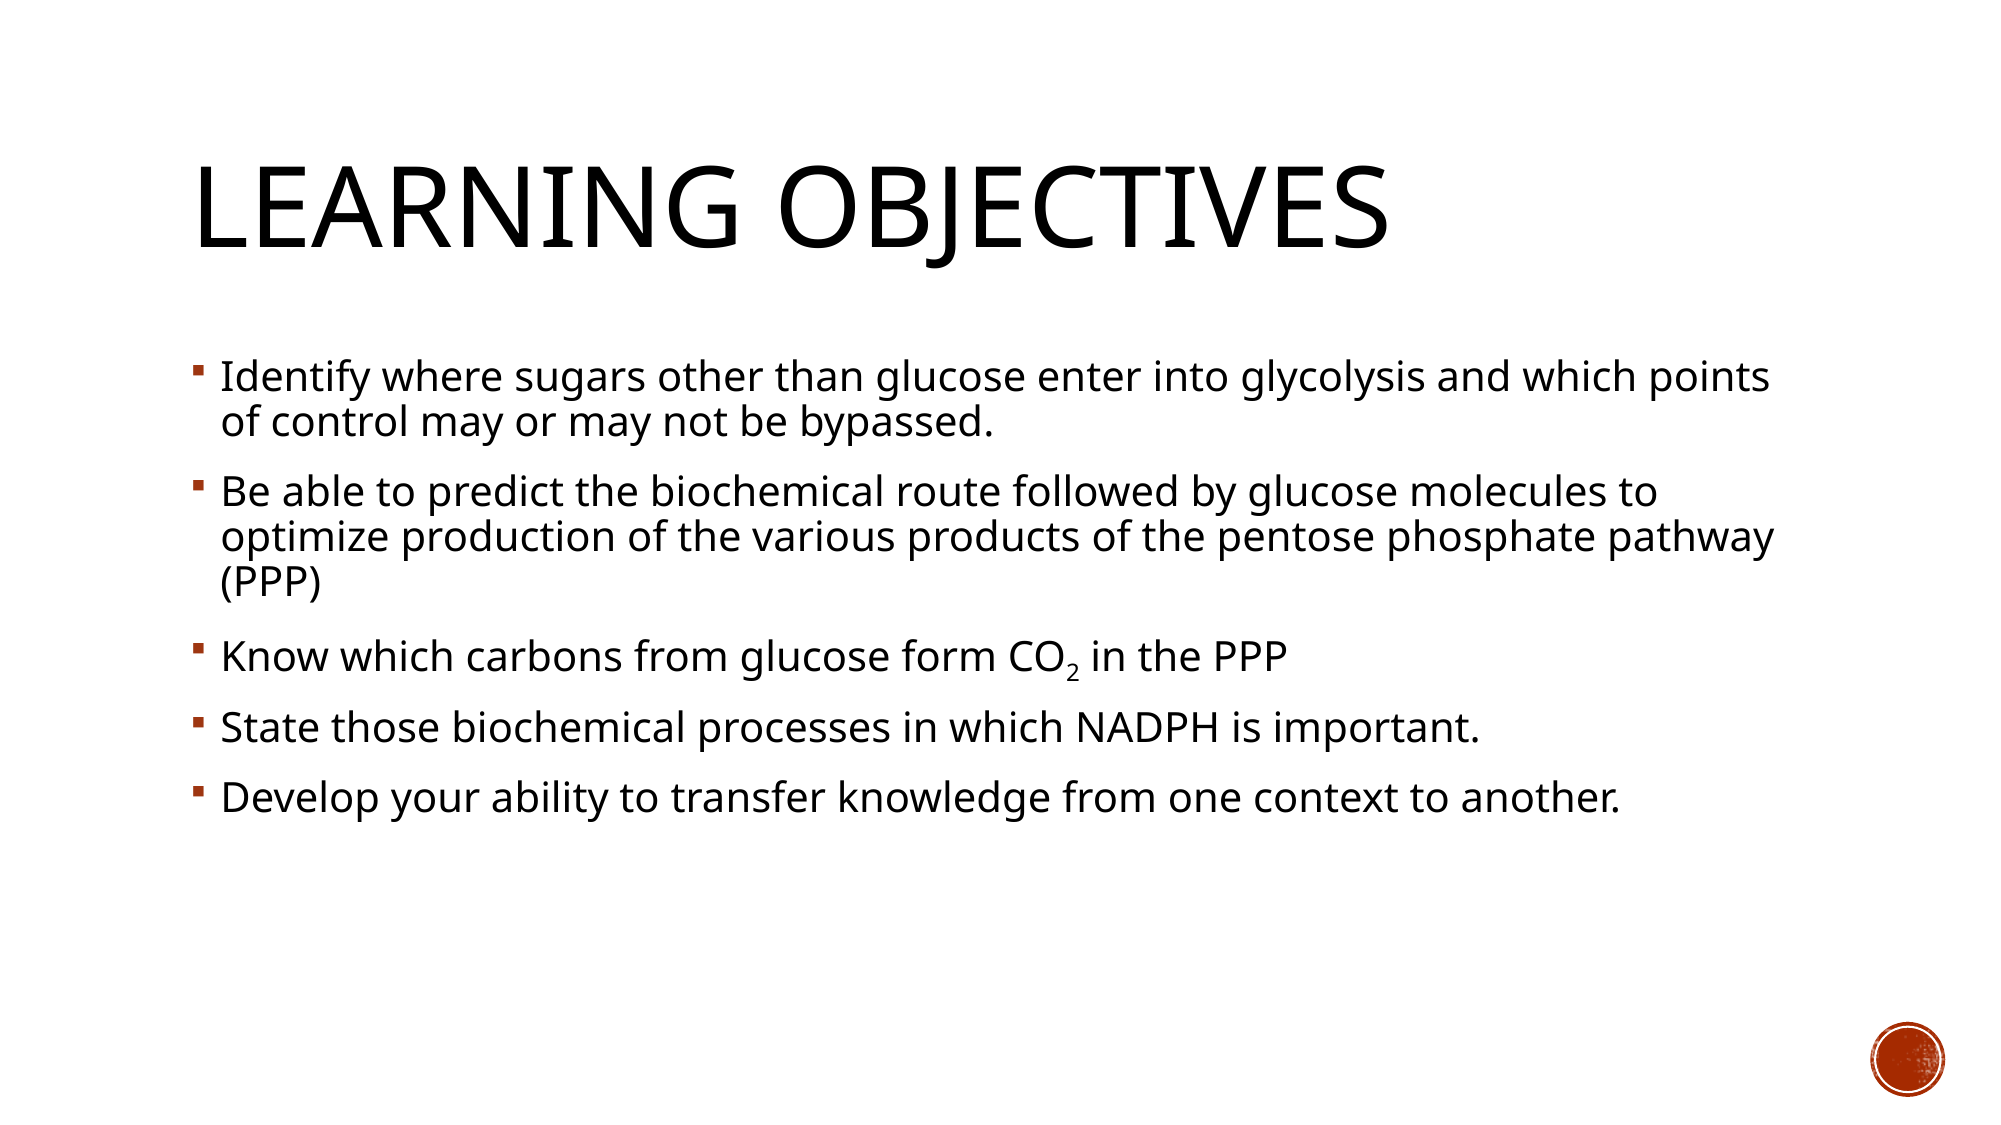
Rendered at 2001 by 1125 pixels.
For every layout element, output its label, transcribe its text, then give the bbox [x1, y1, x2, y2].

title Learning Objectives [175, 79, 1826, 344]
list Identify where sugars other than glucose enter into glycolysis and which points of control may or may not be bypassed. Be able to predict the biochemical route followed by glucose molecules to optimize production of the various products of the pentose phosphate pathway (PPP) Know which carbons from glucose form CO2 in the PPP State those biochemical processes in which NADPH is important. Develop your ability to transfer knowledge from one context to another. [175, 348, 1826, 1013]
